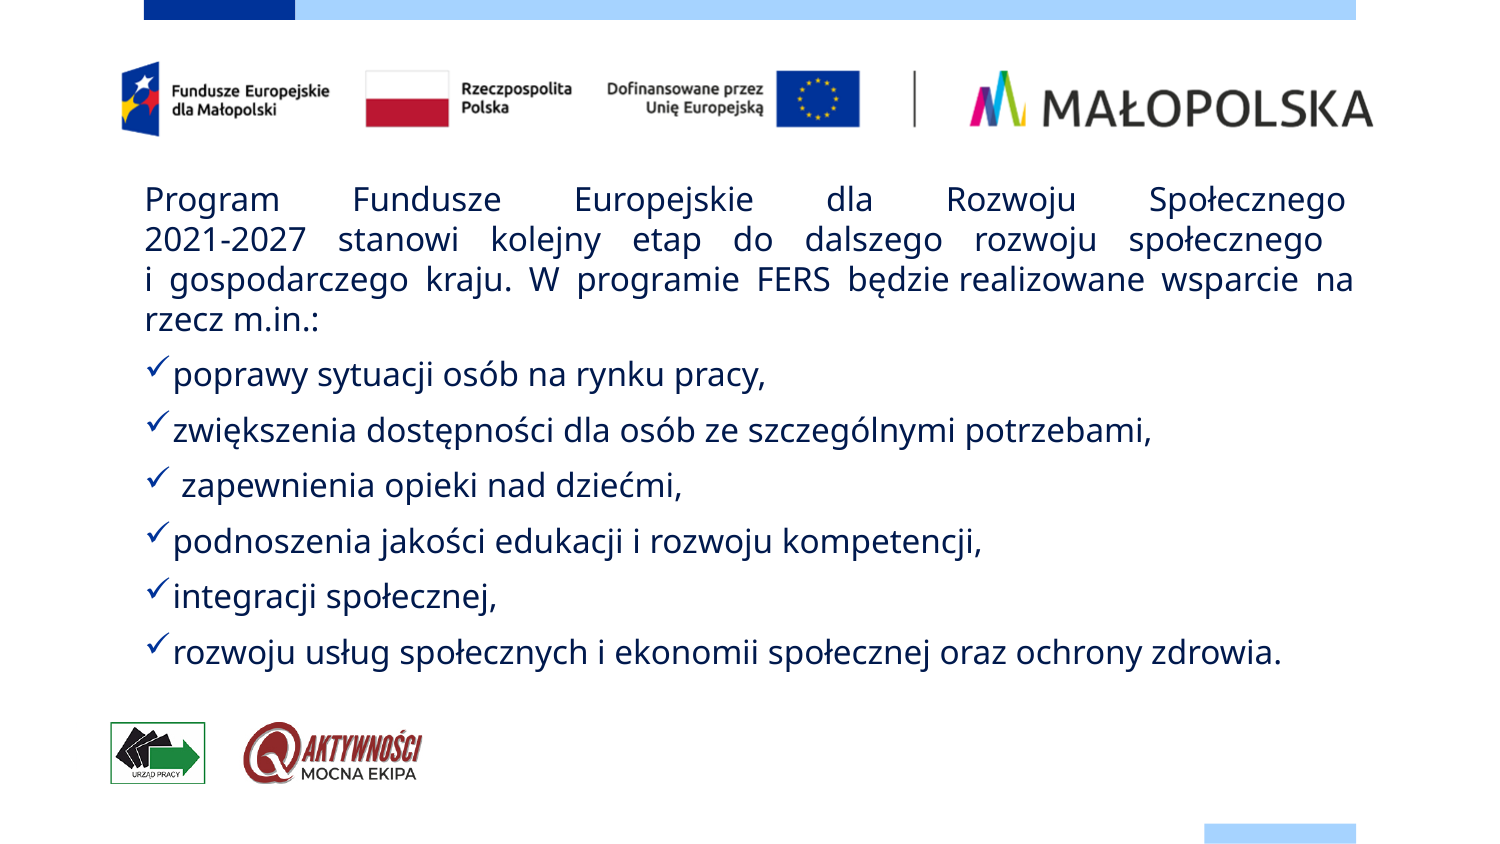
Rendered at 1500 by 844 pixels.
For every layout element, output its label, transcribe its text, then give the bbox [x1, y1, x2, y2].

list Program Fundusze Europejskie dla Rozwoju Społecznego 2021-2027 stanowi kolejny etap do dalszego rozwoju społecznego i gospodarczego kraju. W programie FERS będzie realizowane wsparcie na rzecz m.in.: poprawy sytuacji osób na rynku pracy, zwiększenia dostępności dla osób ze szczególnymi potrzebami, zapewnienia opieki nad dziećmi, podnoszenia jakości edukacji i rozwoju kompetencji, integracji społecznej, rozwoju usług społecznych i ekonomii społecznej oraz ochrony zdrowia. [144, 178, 1357, 701]
picture [29, 58, 1397, 154]
picture [76, 722, 423, 784]
